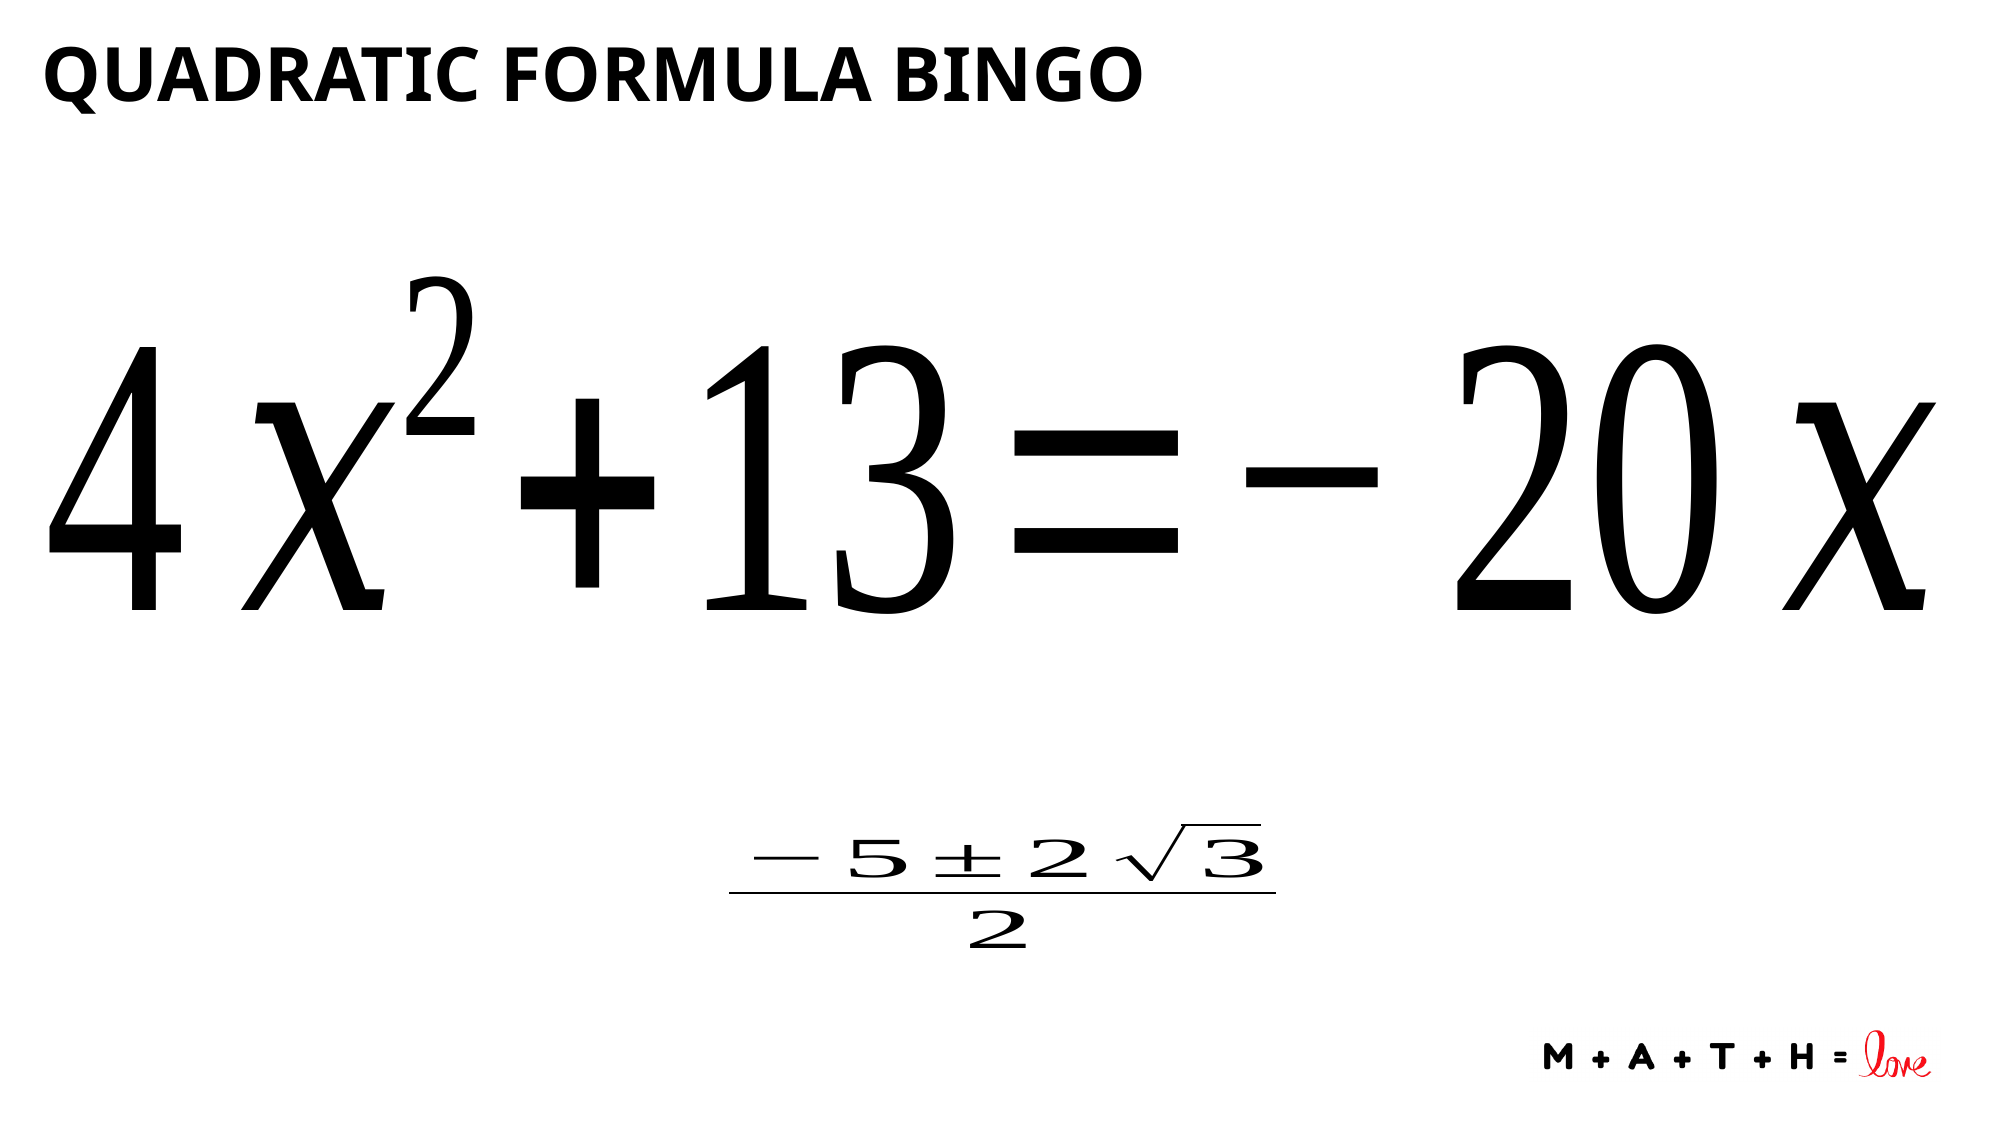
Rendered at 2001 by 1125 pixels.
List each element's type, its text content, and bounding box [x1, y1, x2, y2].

picture [1528, 1026, 1941, 1082]
text_box QUADRATIC FORMULA BINGO [27, 18, 1323, 124]
